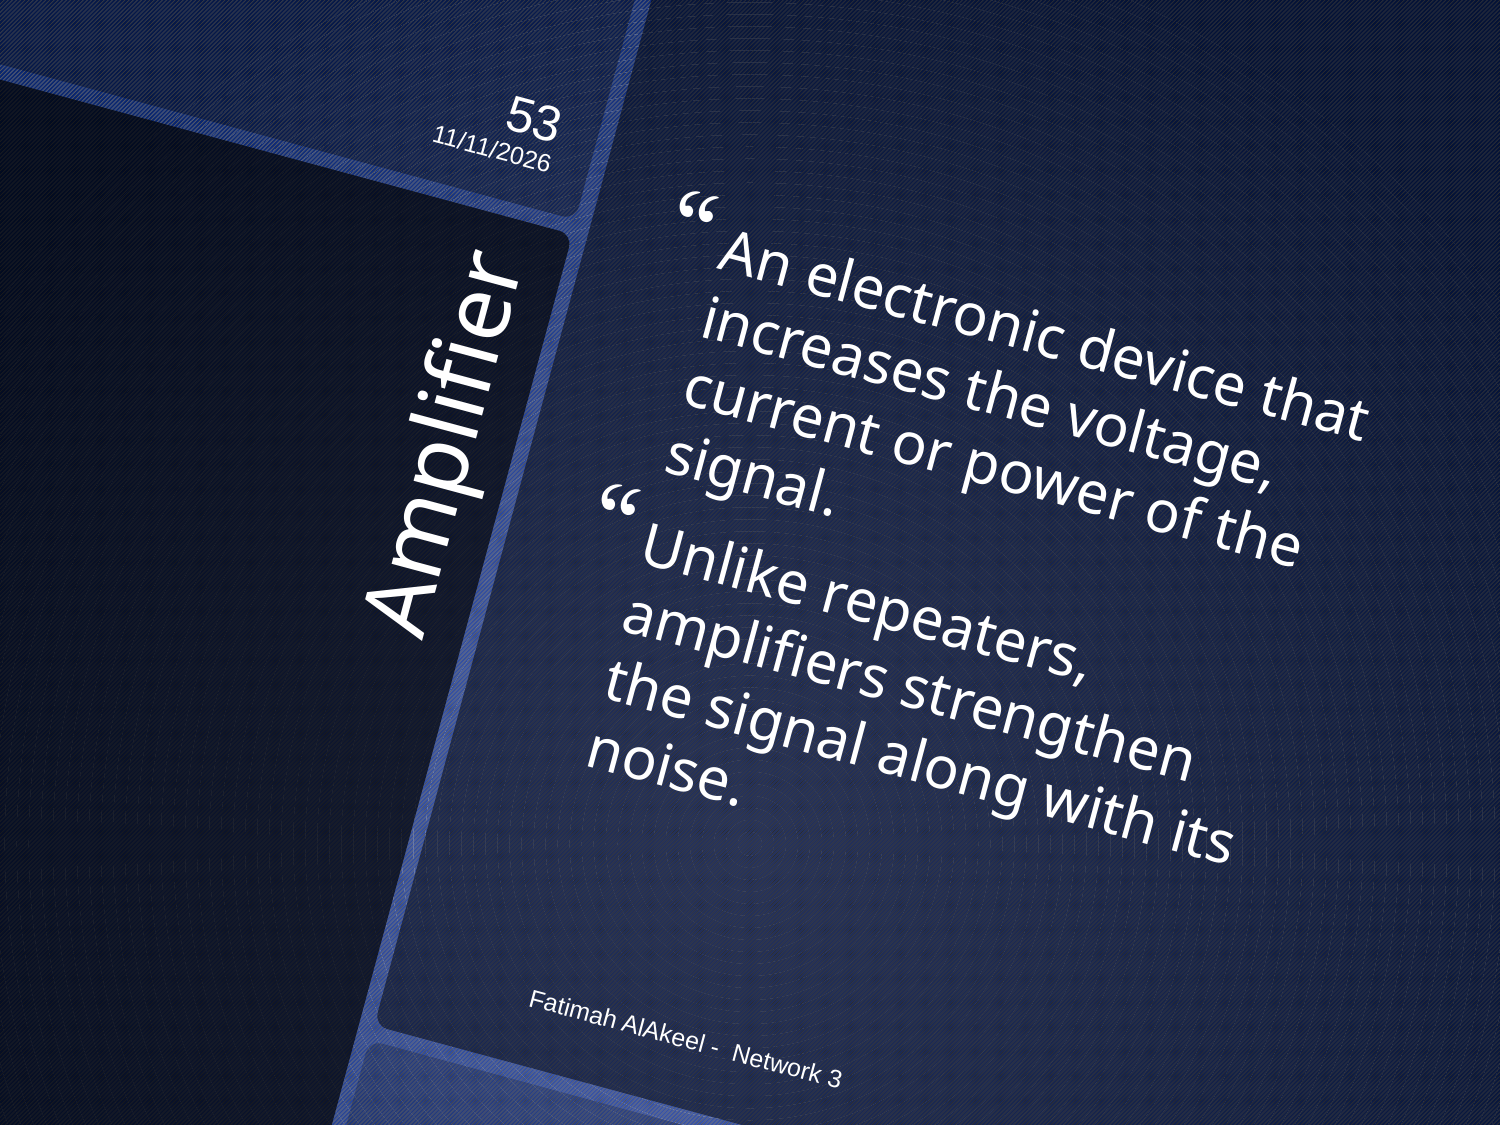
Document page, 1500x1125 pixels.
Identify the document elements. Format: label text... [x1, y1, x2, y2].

footer Fatimah AlAkeel - Network 3 [508, 963, 903, 1123]
title Amplifier [69, 181, 554, 1056]
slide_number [274, 81, 569, 197]
list An electronic device that increases the voltage, current or power of the signal. Unlike repeaters, amplifiers strengthen the signal along with its noise. [475, 72, 1430, 1076]
slide_number 53 [206, 1, 585, 157]
